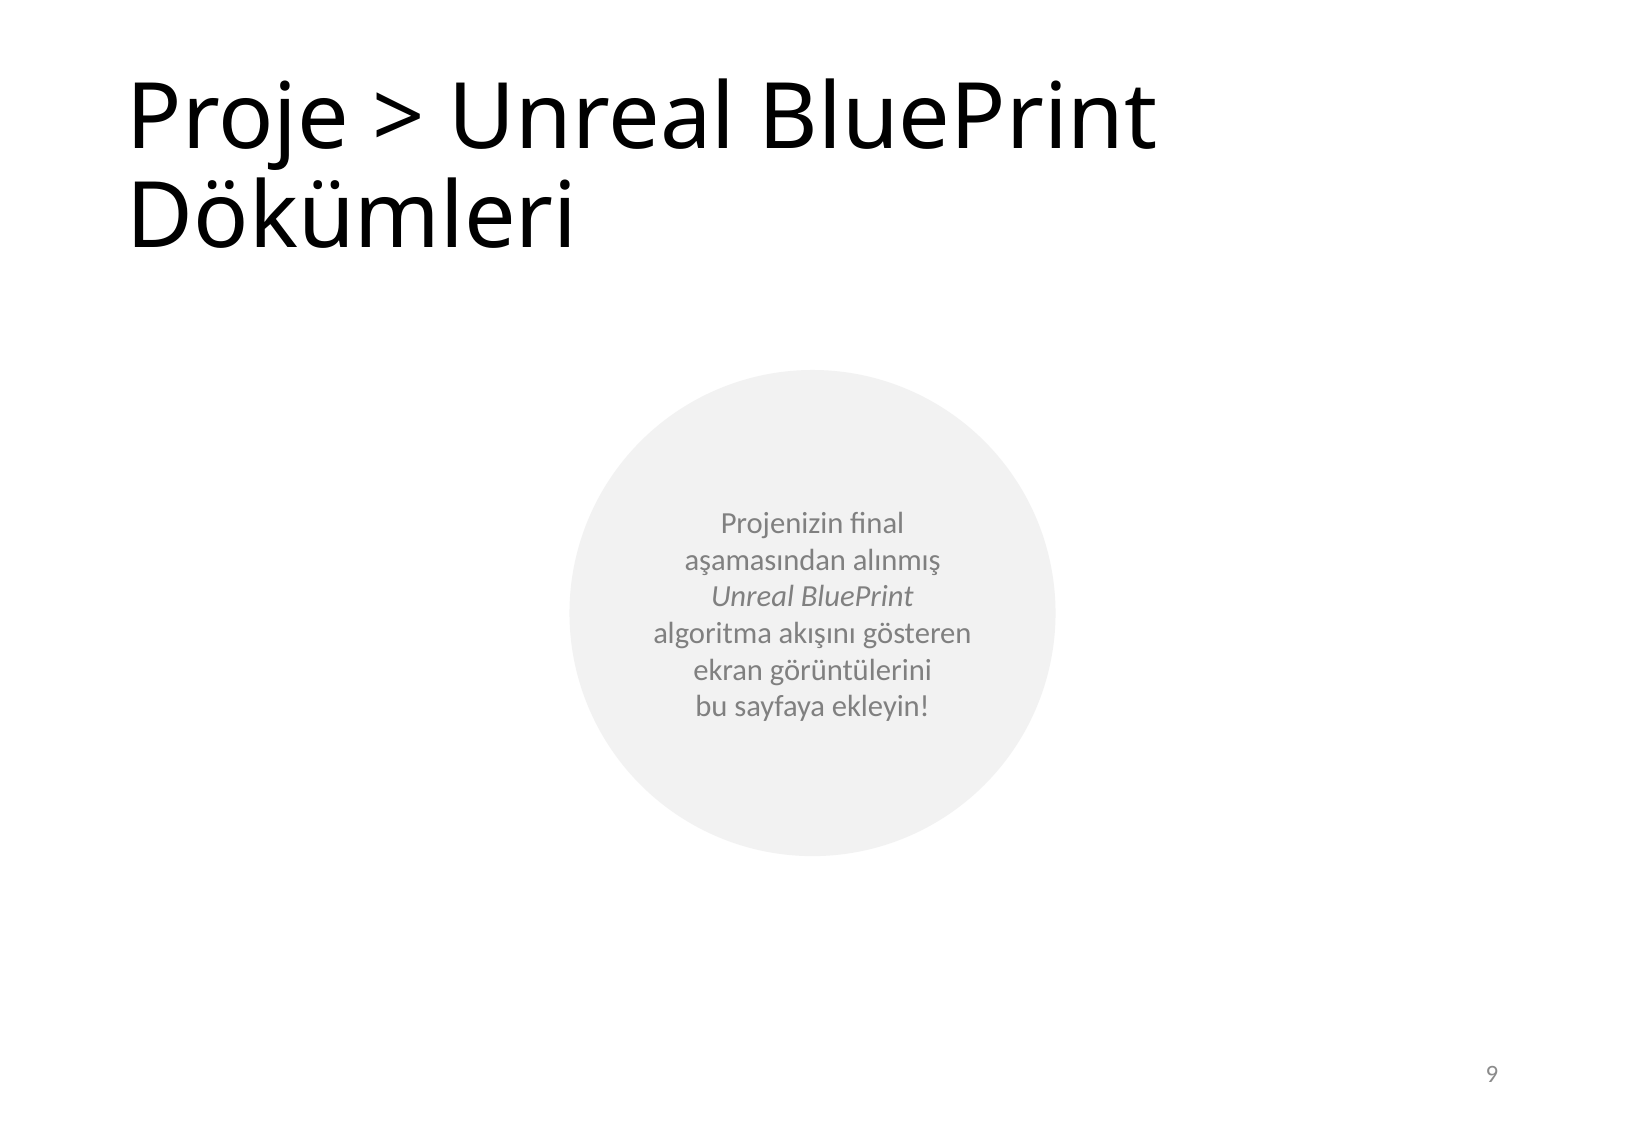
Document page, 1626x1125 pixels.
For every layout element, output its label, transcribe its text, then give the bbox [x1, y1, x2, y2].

slide_number 9 [1147, 1042, 1514, 1103]
text_box Projenizin final aşamasından alınmış Unreal BluePrint algoritma akışını gösteren ekran görüntülerini bu sayfaya ekleyin! [568, 368, 1057, 858]
title Proje > Unreal BluePrint Dökümleri [111, 59, 1514, 278]
